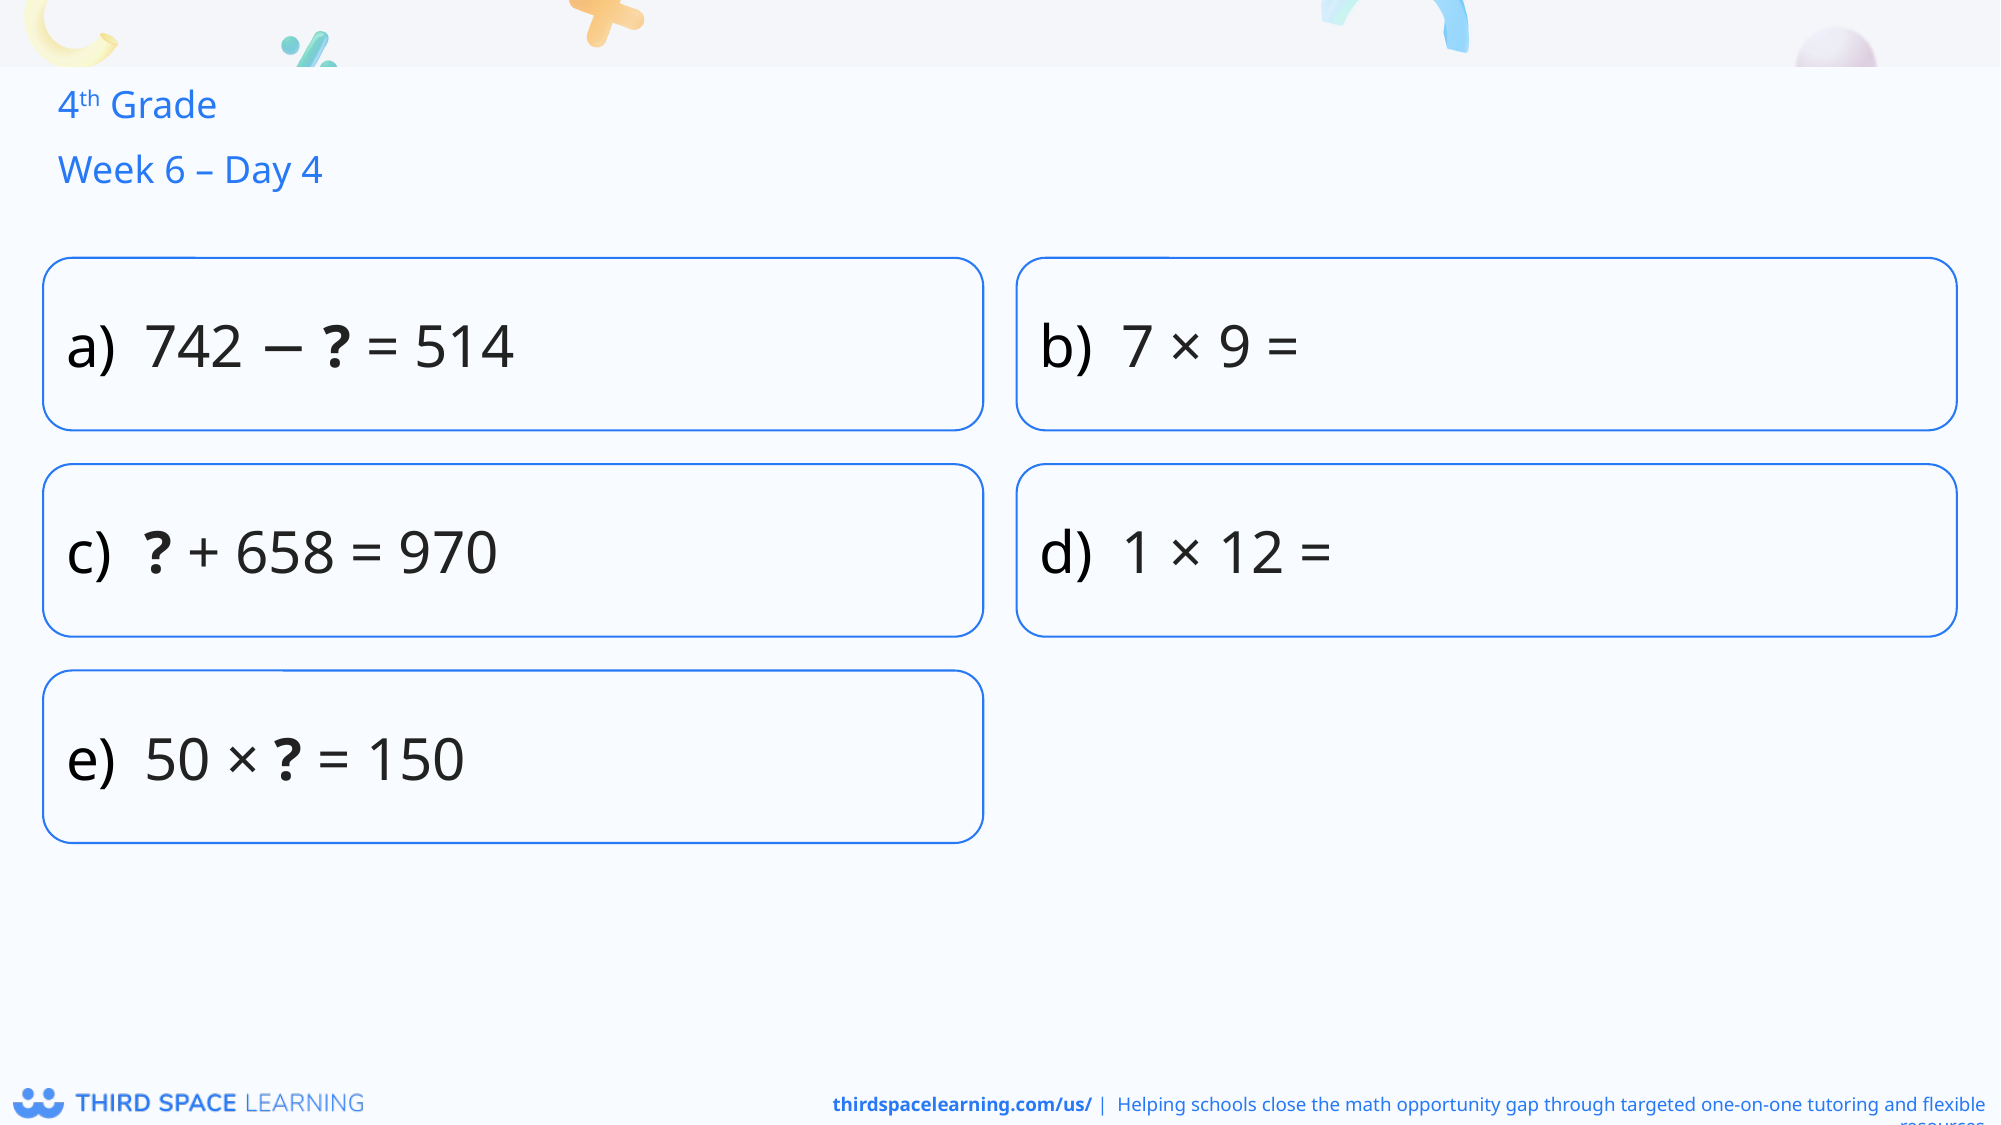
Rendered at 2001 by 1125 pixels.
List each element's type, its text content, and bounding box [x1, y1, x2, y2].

list 742 − ? = 514 [129, 272, 962, 416]
list 1 × 12 = [1106, 478, 1939, 623]
list 7 × 9 = [1106, 272, 1939, 416]
text_box 4th Grade Week 6 – Day 4 [43, 73, 509, 212]
list 50 × ? = 150 [129, 684, 962, 829]
picture [13, 1088, 365, 1119]
list ? + 658 = 970 [129, 478, 962, 623]
picture [0, 0, 2000, 67]
